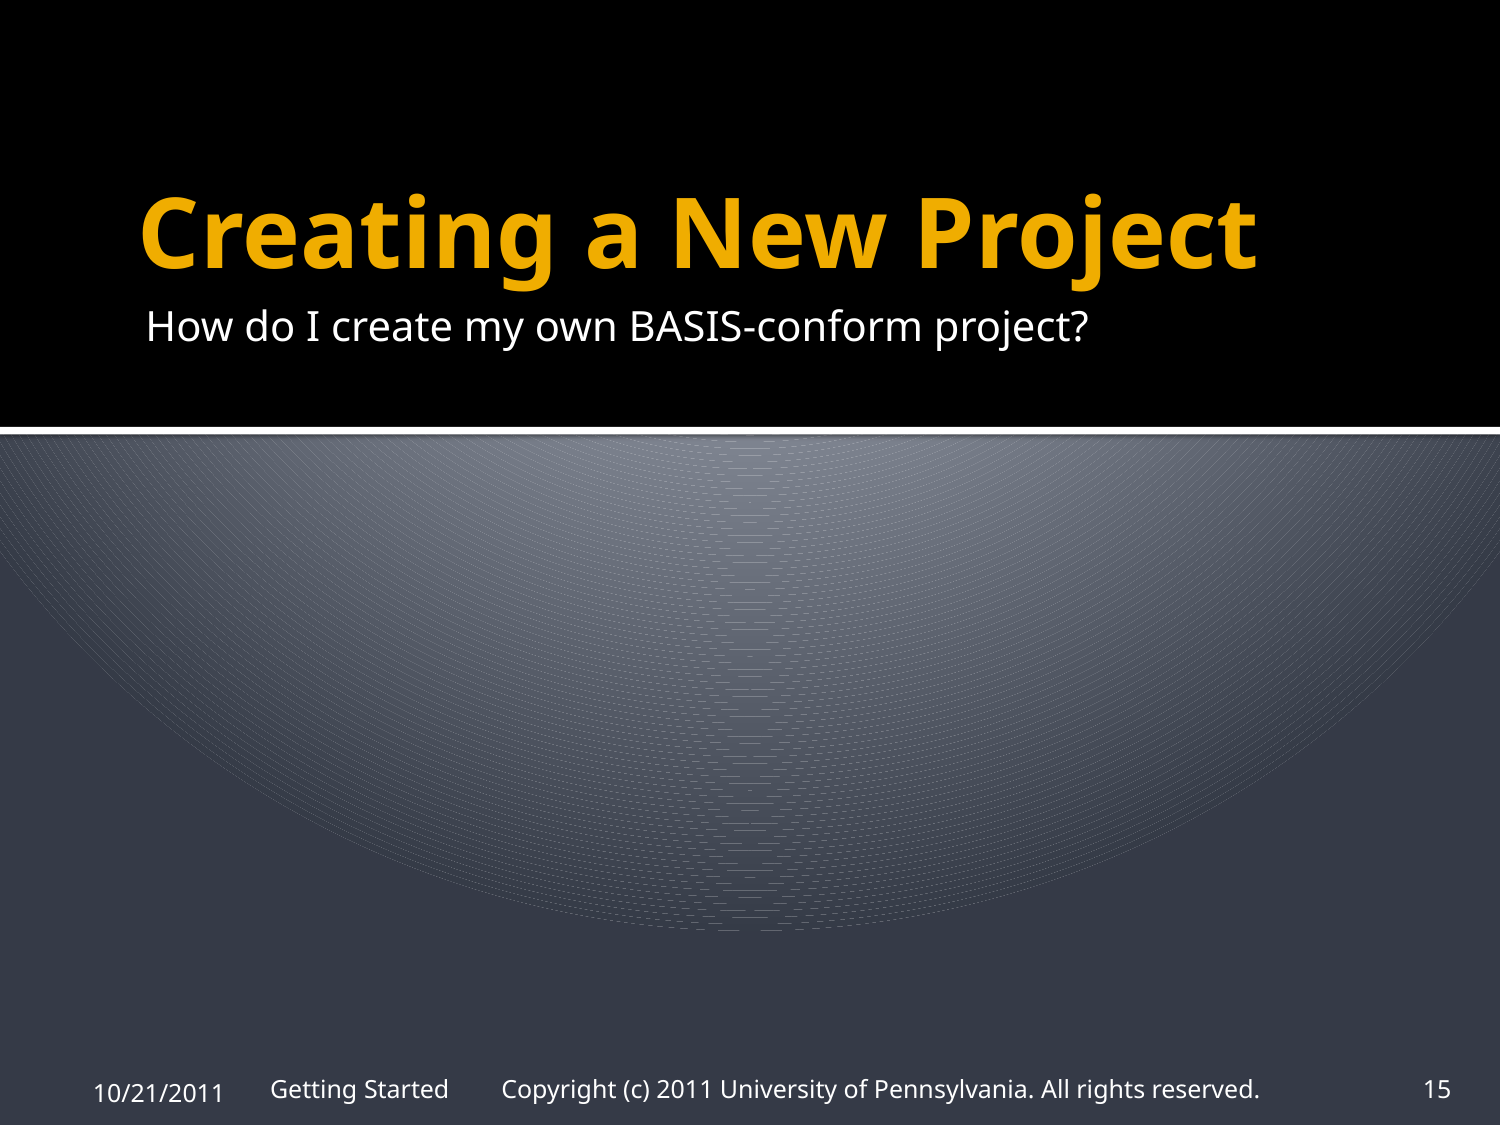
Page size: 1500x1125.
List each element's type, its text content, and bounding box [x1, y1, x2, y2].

footer Getting Started Copyright (c) 2011 University of Pennsylvania. All rights reserved. [262, 1062, 1337, 1108]
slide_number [75, 1062, 238, 1108]
list How do I create my own BASIS-conform project? [121, 299, 1438, 413]
slide_number 15 [1345, 1062, 1467, 1108]
title Creating a New Project [123, 19, 1438, 288]
